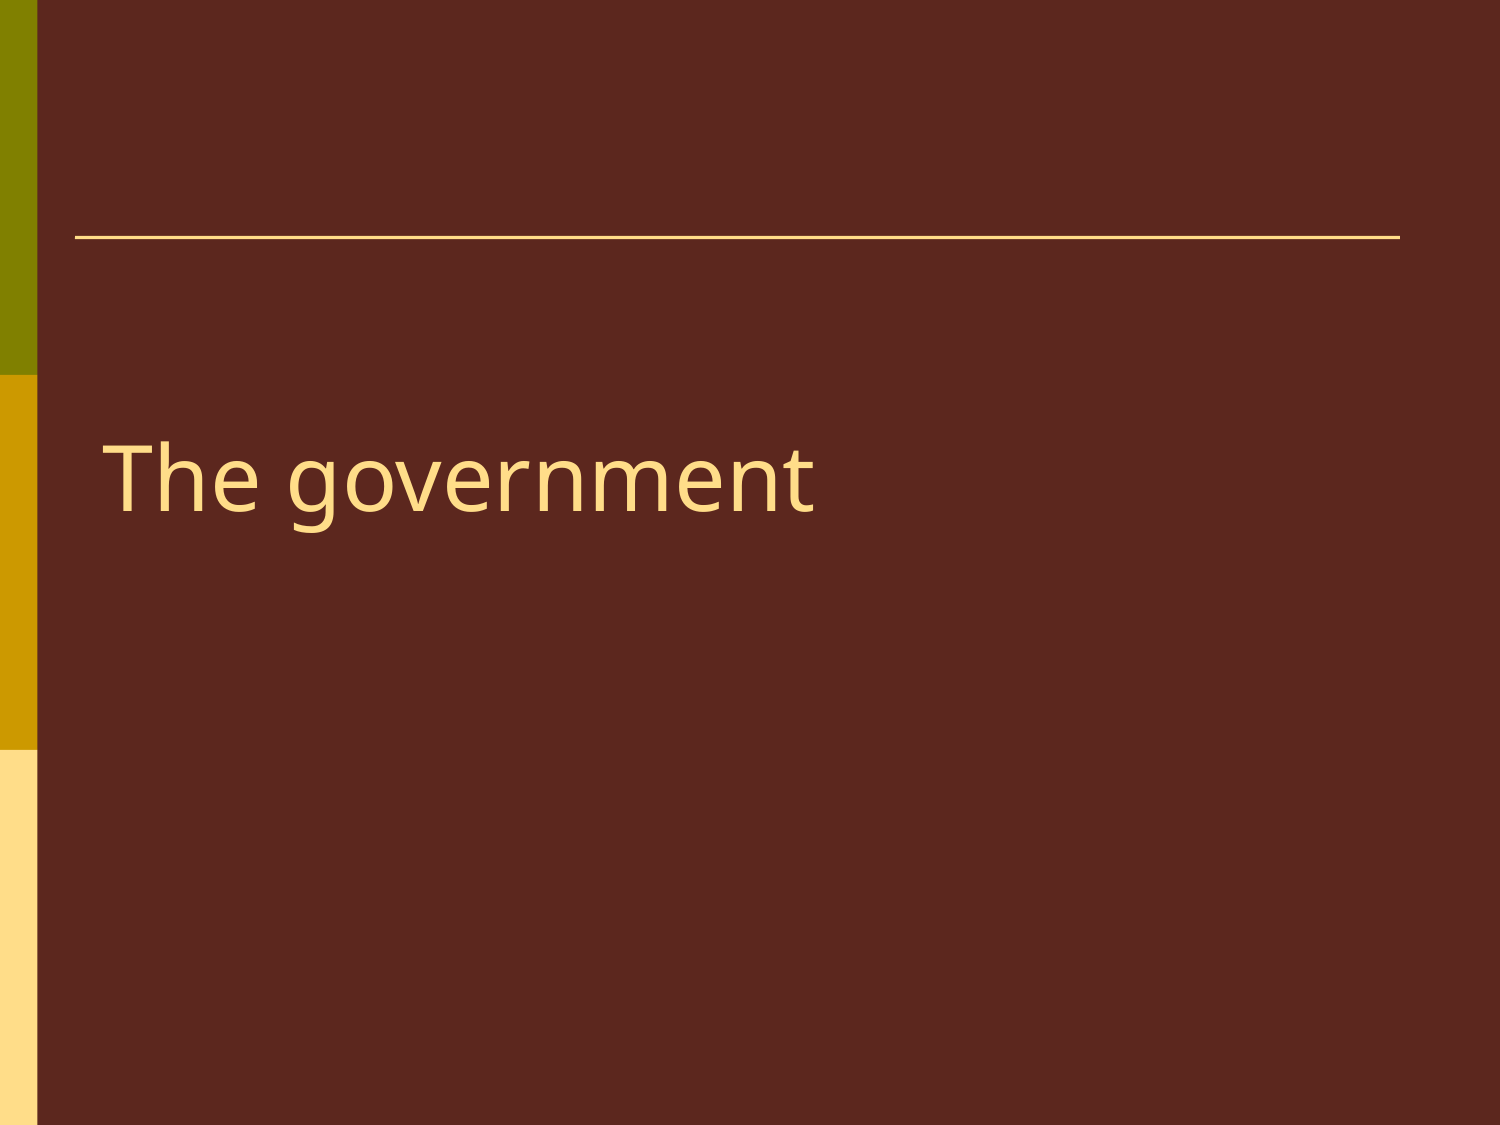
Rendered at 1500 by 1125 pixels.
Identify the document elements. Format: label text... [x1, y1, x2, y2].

title The government [87, 350, 1438, 538]
